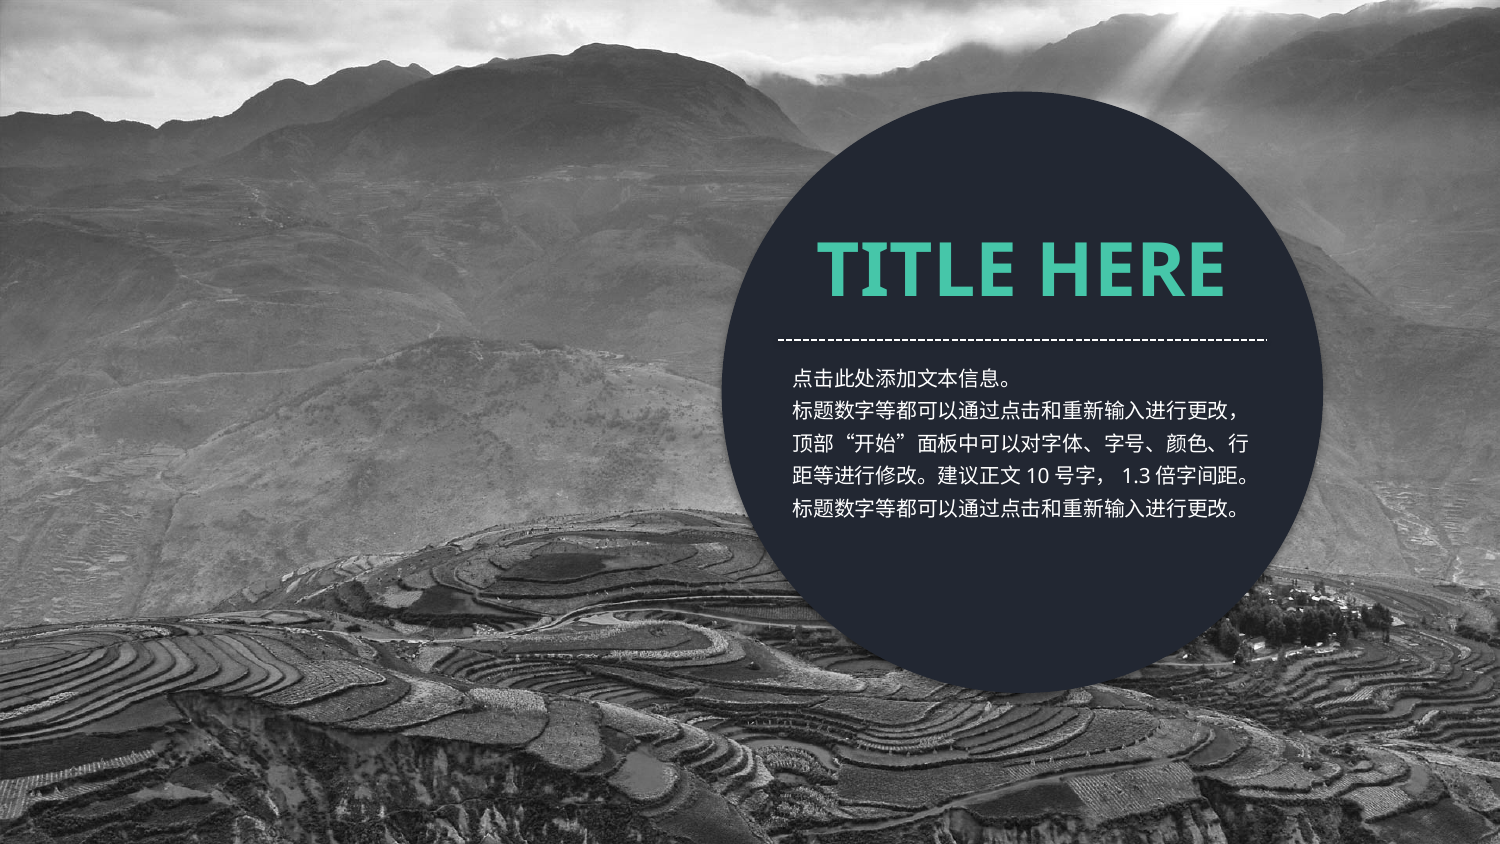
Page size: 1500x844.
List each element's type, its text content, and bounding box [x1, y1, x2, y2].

text_box 点击此处添加文本信息。 标题数字等都可以通过点击和重新输入进行更改，顶部“开始”面板中可以对字体、字号、颜色、行距等进行修改。建议正文10号字，1.3倍字间距。标题数字等都可以通过点击和重新输入进行更改。 [777, 350, 1267, 528]
text_box TITLE HERE [802, 214, 1243, 320]
picture [0, 0, 1500, 844]
text_box [720, 90, 1324, 694]
